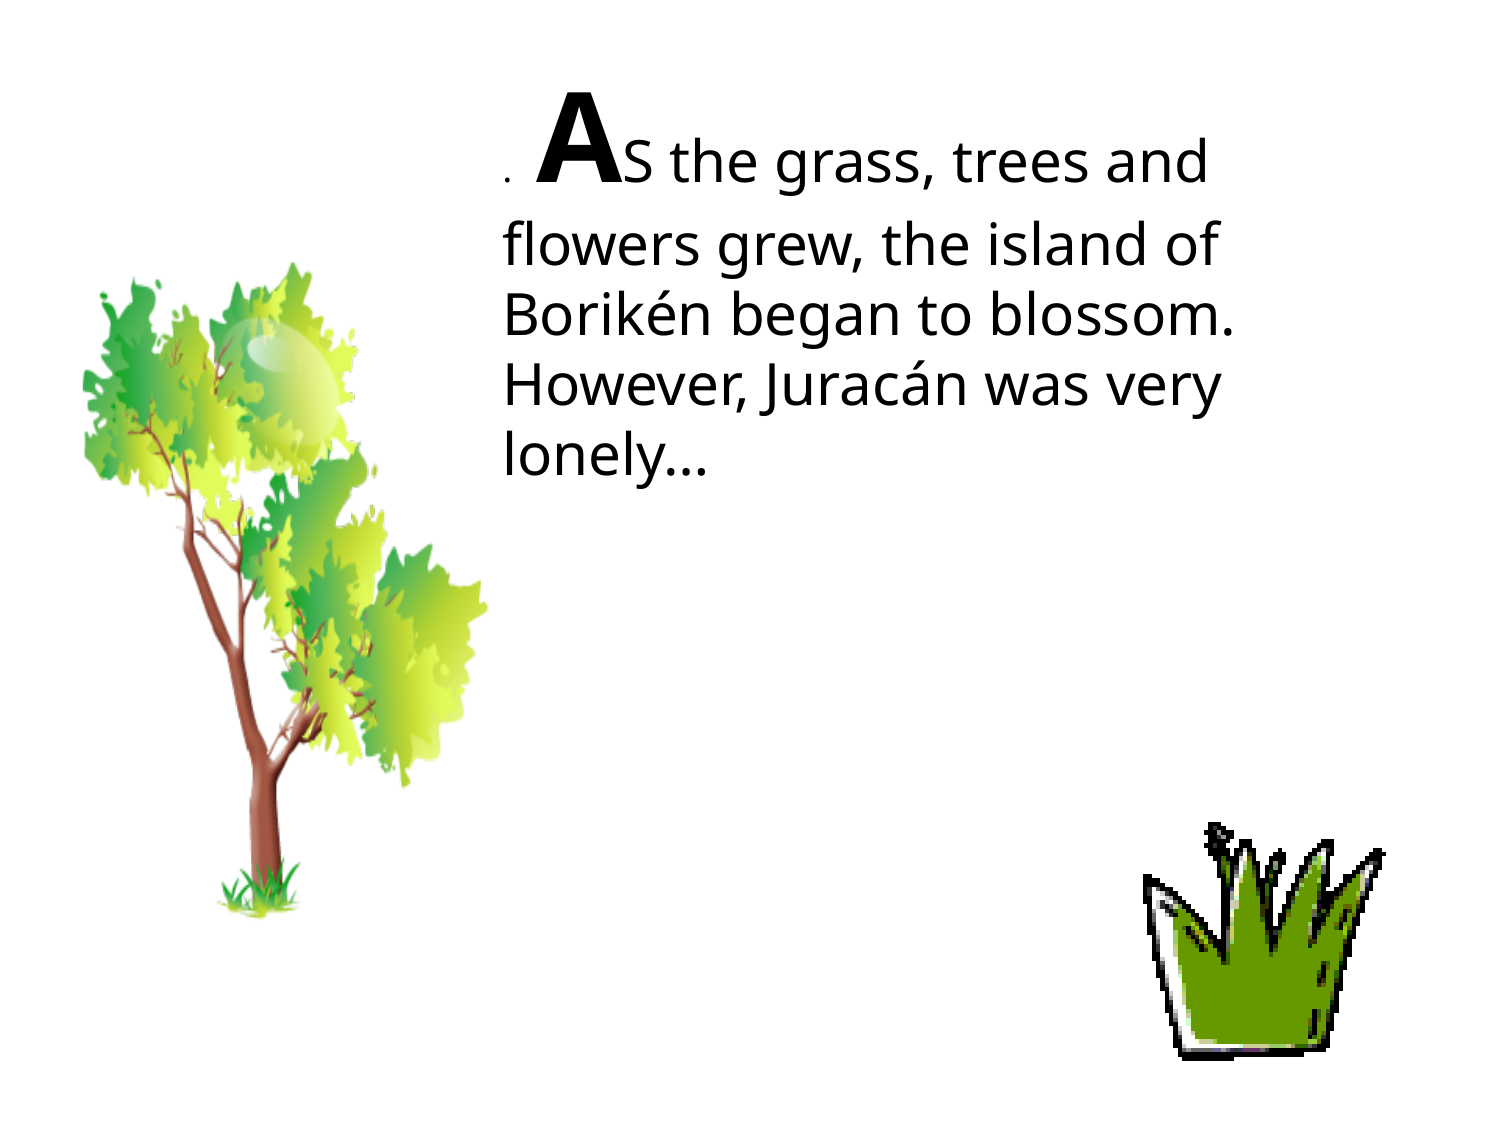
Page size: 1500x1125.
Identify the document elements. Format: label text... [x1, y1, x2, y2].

picture [1087, 674, 1440, 1066]
text_box . AS the grass, trees and flowers grew, the island of Borikén began to blossom. However, Juracán was very lonely… [487, 49, 1438, 495]
picture [49, 262, 501, 926]
